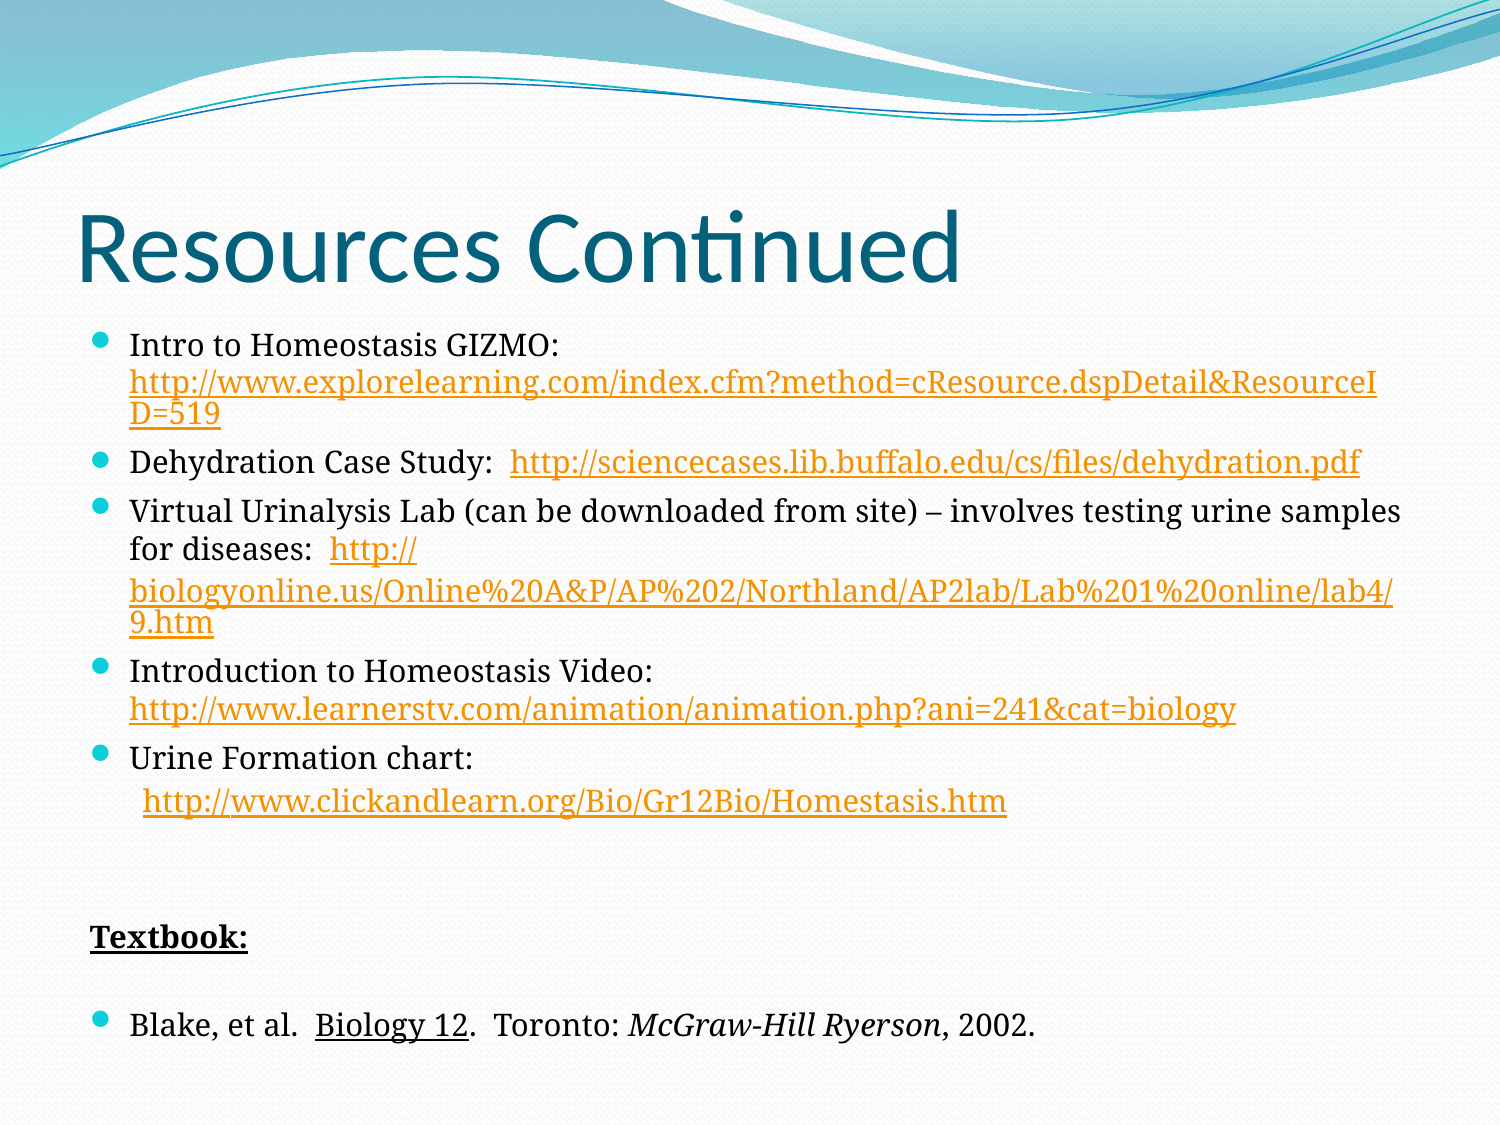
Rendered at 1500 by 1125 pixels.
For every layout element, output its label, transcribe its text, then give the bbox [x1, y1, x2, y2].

list Intro to Homeostasis GIZMO: http://www.explorelearning.com/index.cfm?method=cResource.dspDetail&ResourceID=519 Dehydration Case Study: http://sciencecases.lib.buffalo.edu/cs/files/dehydration.pdf Virtual Urinalysis Lab (can be downloaded from site) – involves testing urine samples for diseases: http://biologyonline.us/Online%20A&P/AP%202/Northland/AP2lab/Lab%201%20online/lab4/9.htm Introduction to Homeostasis Video: http://www.learnerstv.com/animation/animation.php?ani=241&cat=biology Urine Formation chart: http://www.clickandlearn.org/Bio/Gr12Bio/Homestasis.htm Textbook: Blake, et al. Biology 12. Toronto: McGraw-Hill Ryerson, 2002. [75, 317, 1425, 1038]
title Resources Continued [75, 115, 1425, 303]
